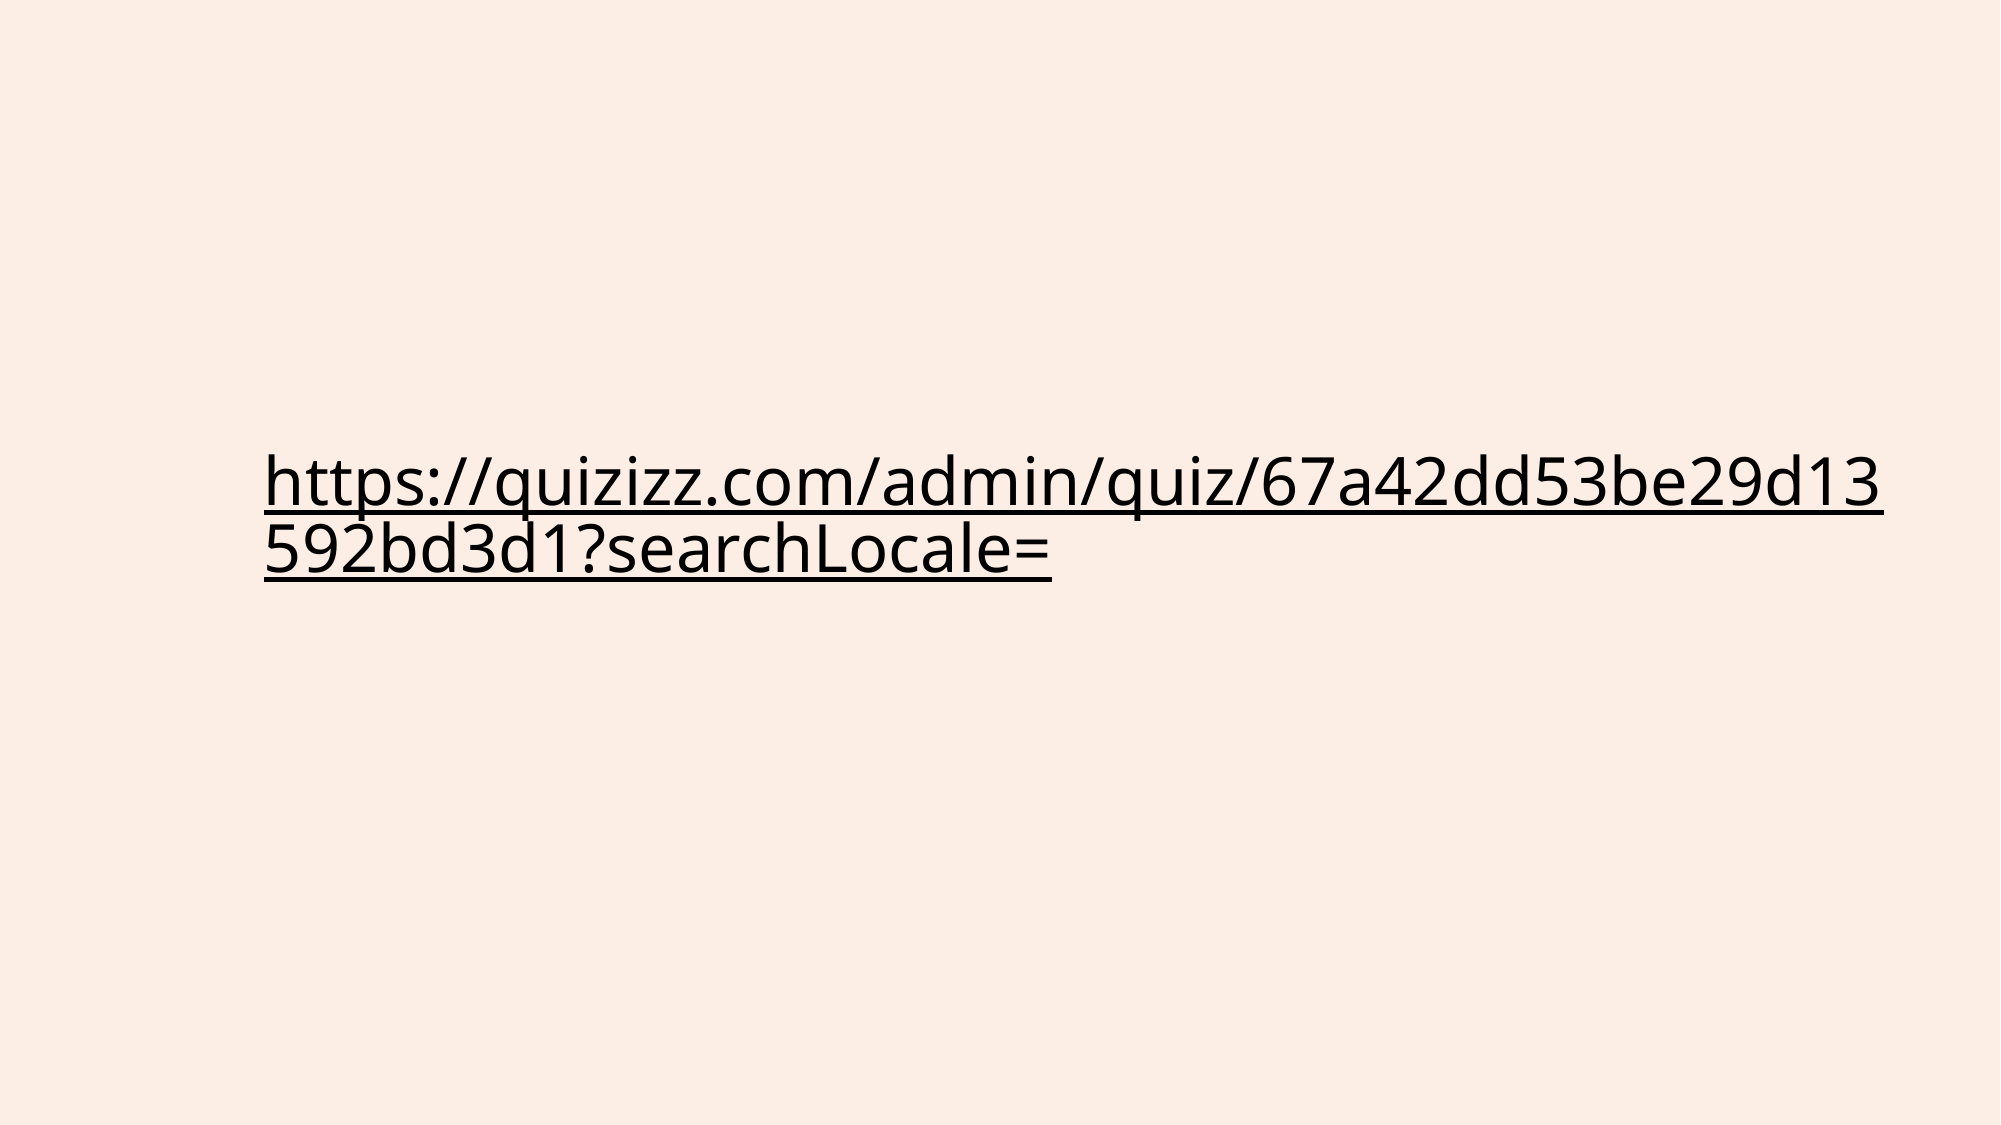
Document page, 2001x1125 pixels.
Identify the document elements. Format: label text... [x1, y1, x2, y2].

text_box https://quizizz.com/admin/quiz/67a42dd53be29d13592bd3d1?searchLocale= [249, 431, 1923, 617]
